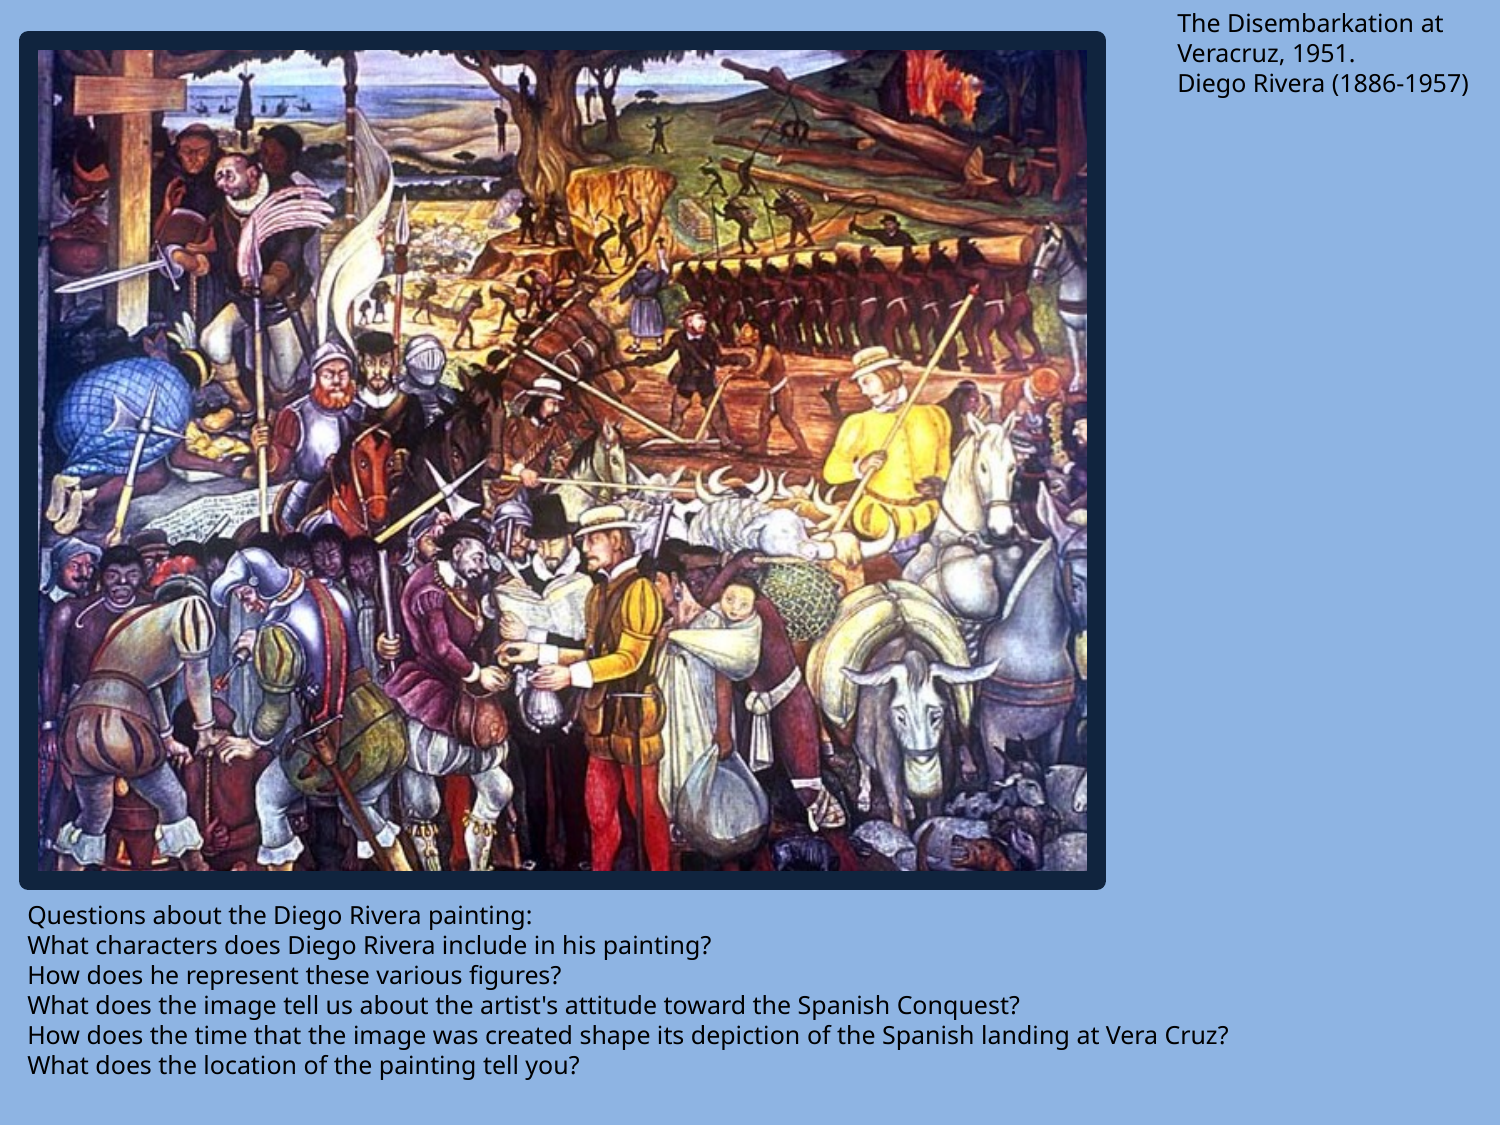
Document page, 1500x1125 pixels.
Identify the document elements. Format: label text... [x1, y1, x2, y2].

picture [37, 49, 1088, 872]
text_box Questions about the Diego Rivera painting: What characters does Diego Rivera include in his painting? How does he represent these various figures? What does the image tell us about the artist's attitude toward the Spanish Conquest? How does the time that the image was created shape its depiction of the Spanish landing at Vera Cruz? What does the location of the painting tell you? [12, 892, 1325, 1125]
text_box The Disembarkation at Veracruz, 1951. Diego Rivera (1886-1957) [1162, 0, 1500, 105]
